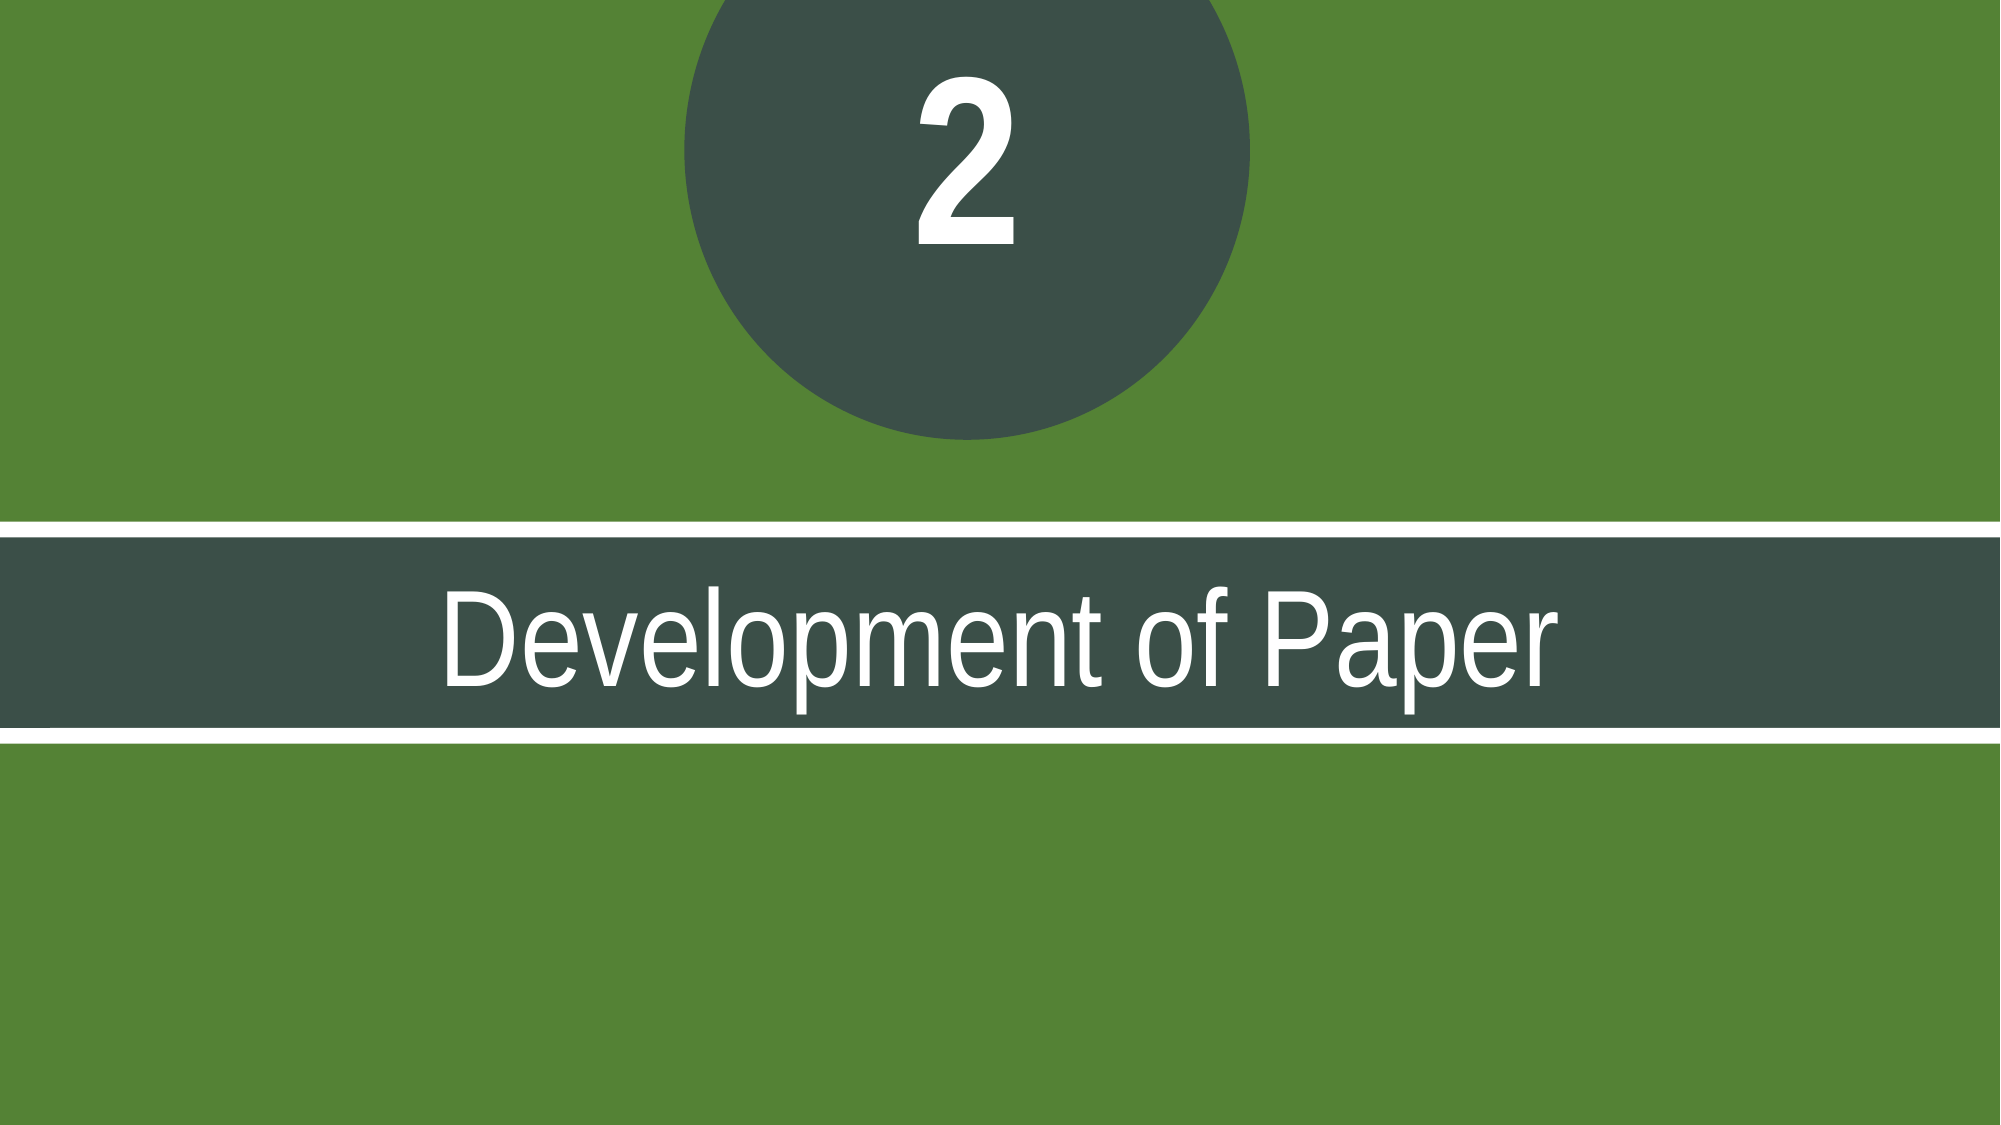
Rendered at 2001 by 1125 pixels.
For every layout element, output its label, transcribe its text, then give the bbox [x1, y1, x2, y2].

text_box [0, 722, 2000, 737]
text_box Development of Paper [0, 541, 2000, 722]
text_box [684, 0, 1250, 440]
text_box [0, 528, 2000, 541]
